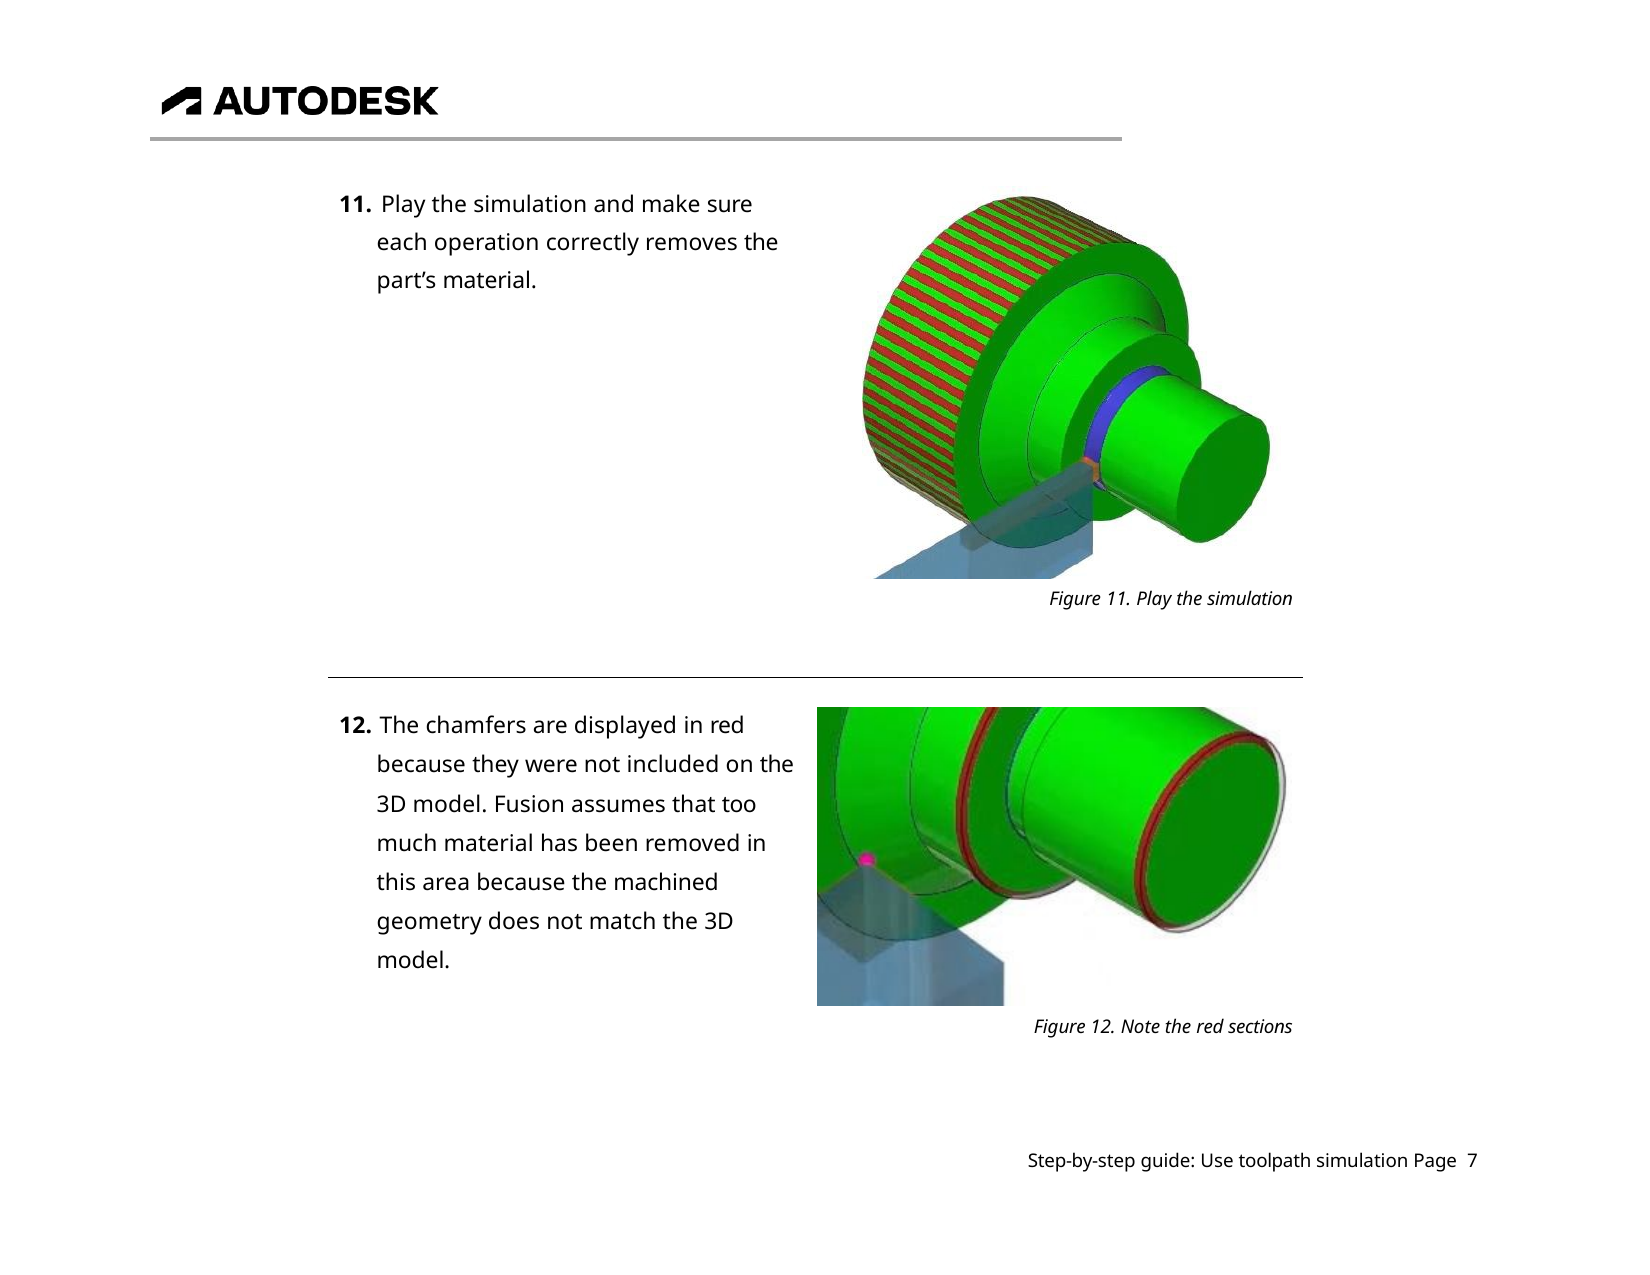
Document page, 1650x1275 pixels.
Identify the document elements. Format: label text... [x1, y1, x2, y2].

table_header Figure 11. Play the simulation [806, 187, 1303, 677]
picture [161, 86, 439, 115]
picture [817, 707, 1293, 1006]
table_cell Figure 12. Note the red sections [806, 678, 1303, 1051]
slide_number Step-by-step guide: Use toolpath simulation Page 10 [1025, 1145, 1509, 1275]
picture [861, 186, 1281, 580]
table_header 11. Play the simulation and make sure each operation correctly removes the part’s material. [328, 187, 806, 677]
table_cell 12. The chamfers are displayed in red because they were not included on the 3D model. Fusion assumes that too much material has been removed in this area because the machined geometry does not match the 3D model. [328, 678, 806, 1051]
